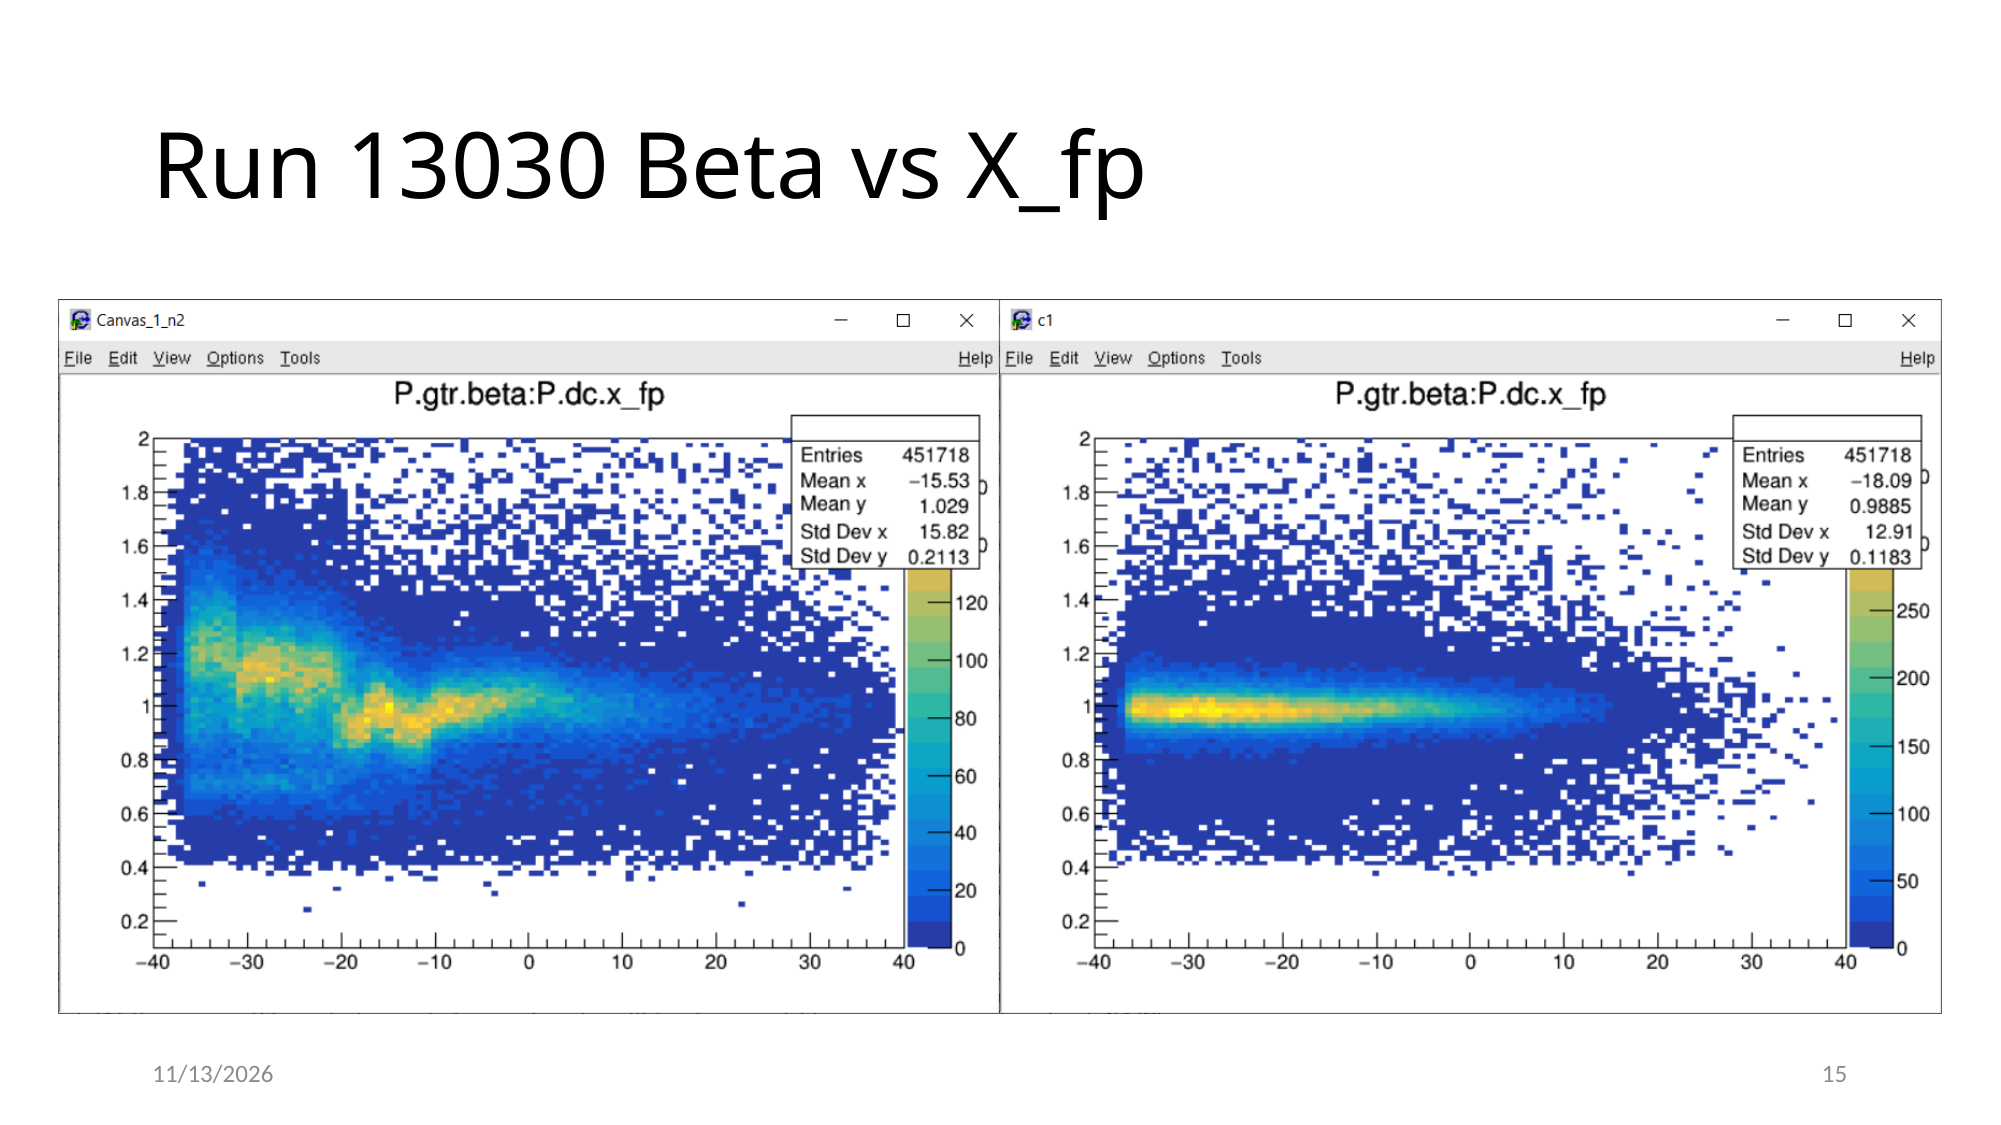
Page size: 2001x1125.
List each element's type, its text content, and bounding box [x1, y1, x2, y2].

title Run 13030 Beta vs X_fp [137, 59, 1863, 278]
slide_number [137, 1042, 588, 1103]
picture [999, 299, 1942, 1014]
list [58, 299, 999, 1014]
slide_number 15 [1412, 1042, 1863, 1103]
